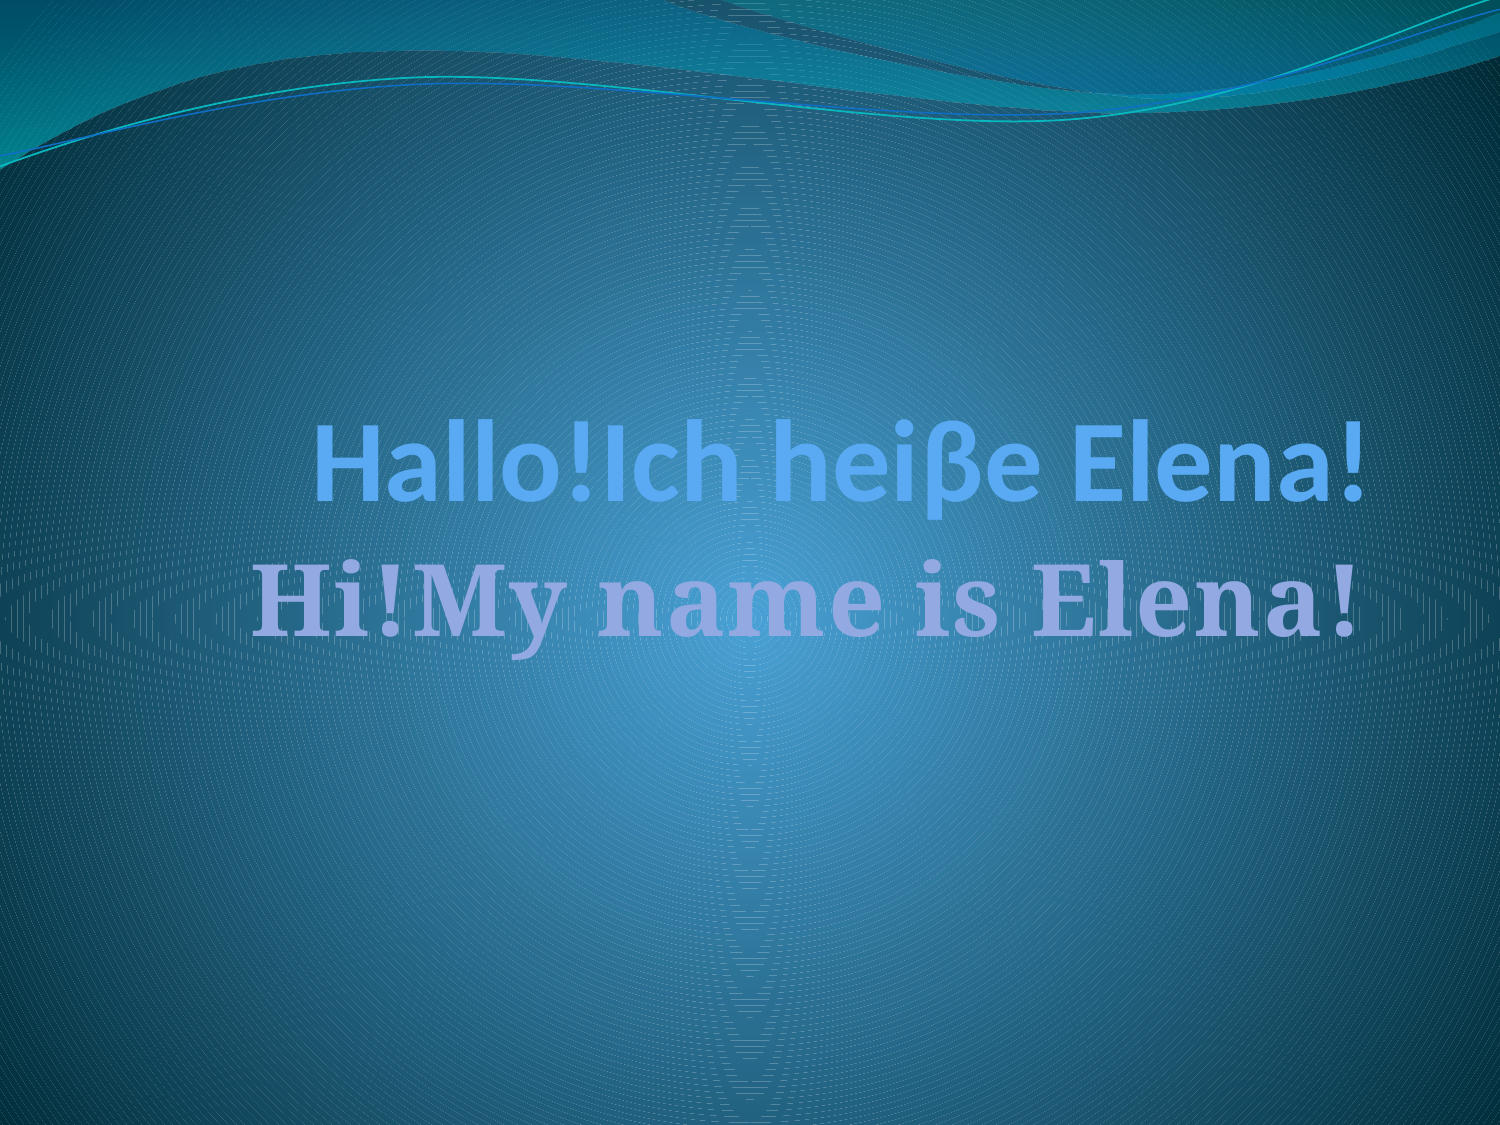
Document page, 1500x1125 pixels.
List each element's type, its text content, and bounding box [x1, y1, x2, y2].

title Hallo!Ich heiβe Elena! [87, 224, 1376, 525]
subtitle Hi!My name is Elena! [87, 529, 1376, 818]
